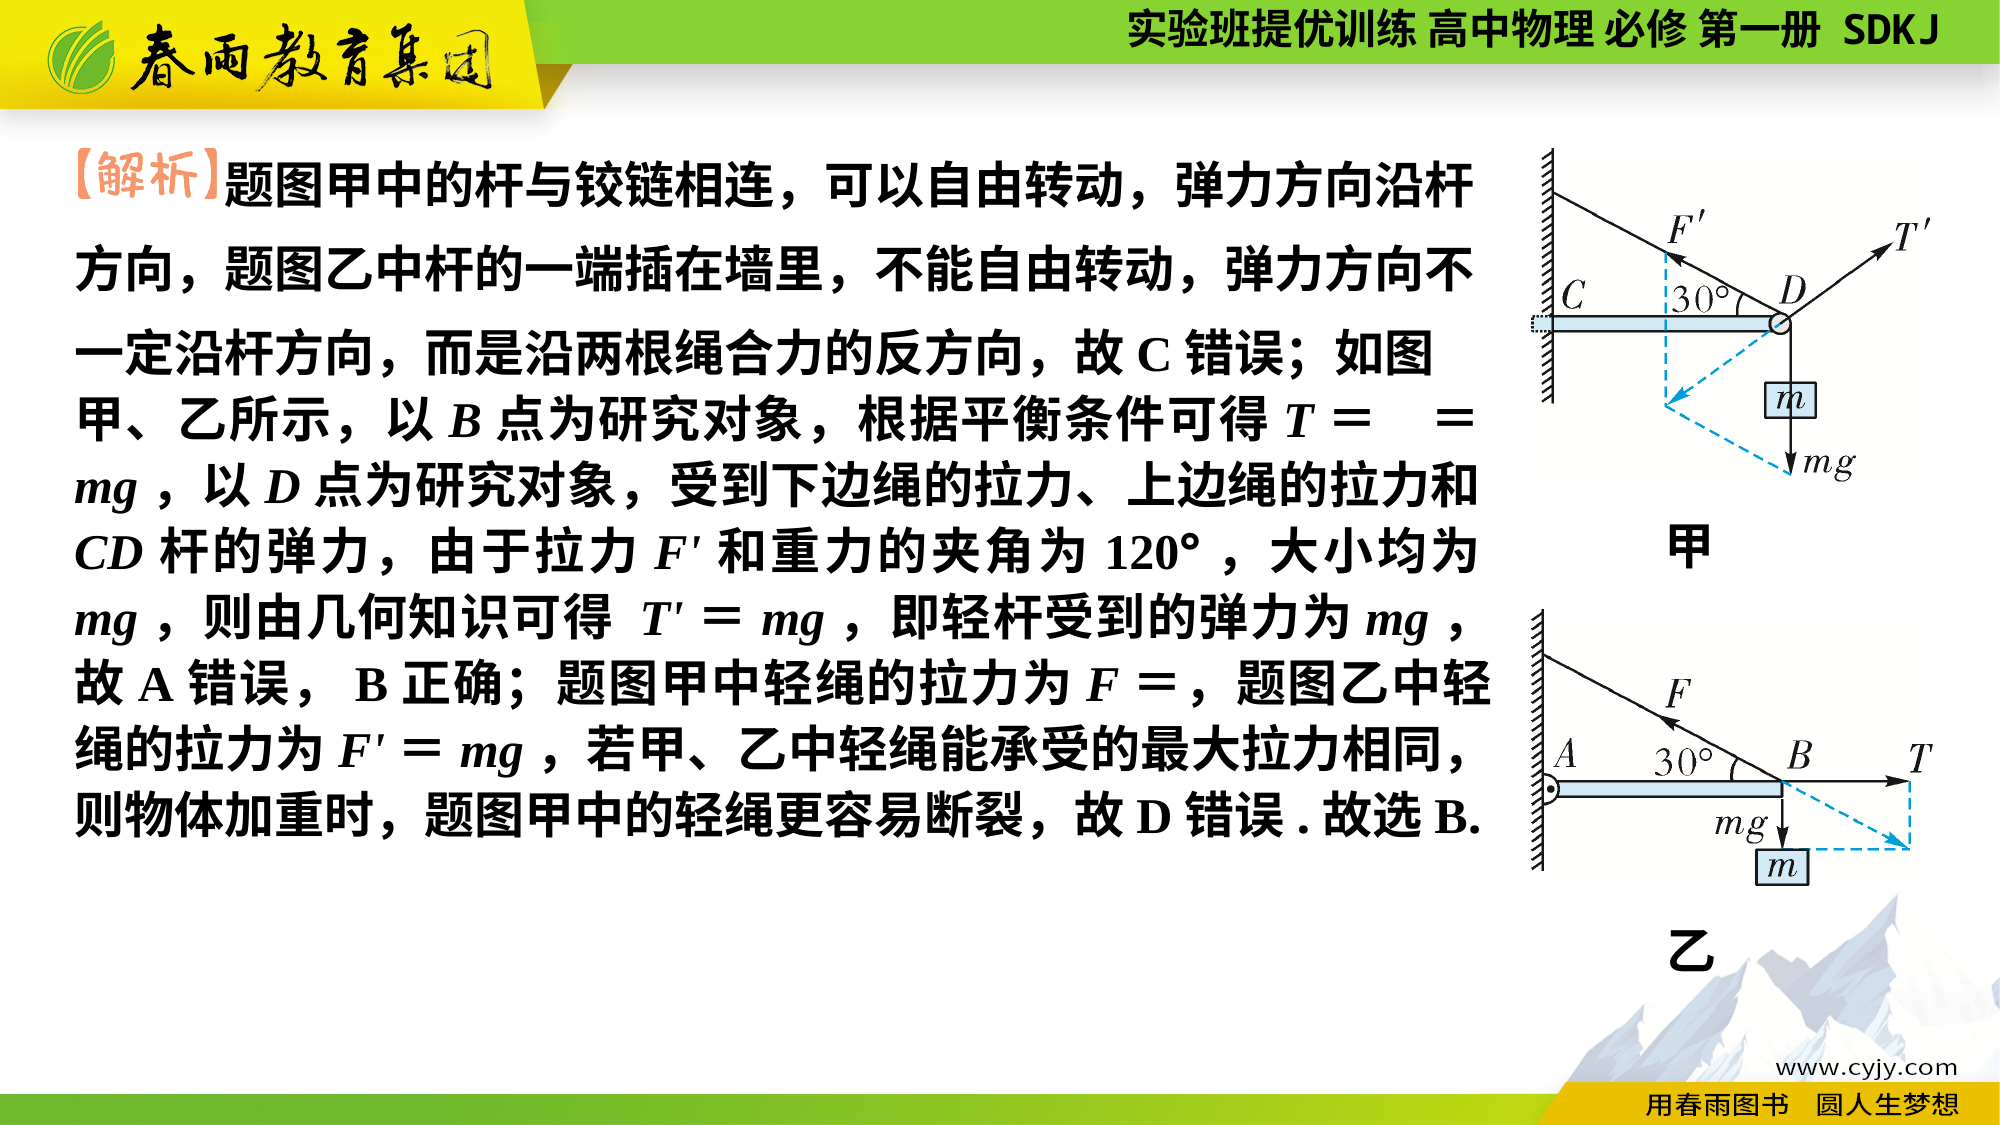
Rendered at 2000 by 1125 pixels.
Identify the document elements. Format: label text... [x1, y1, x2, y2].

text_box 乙 [1651, 912, 1732, 988]
picture [0, 0, 2000, 1125]
text_box 甲 [1649, 506, 1730, 582]
